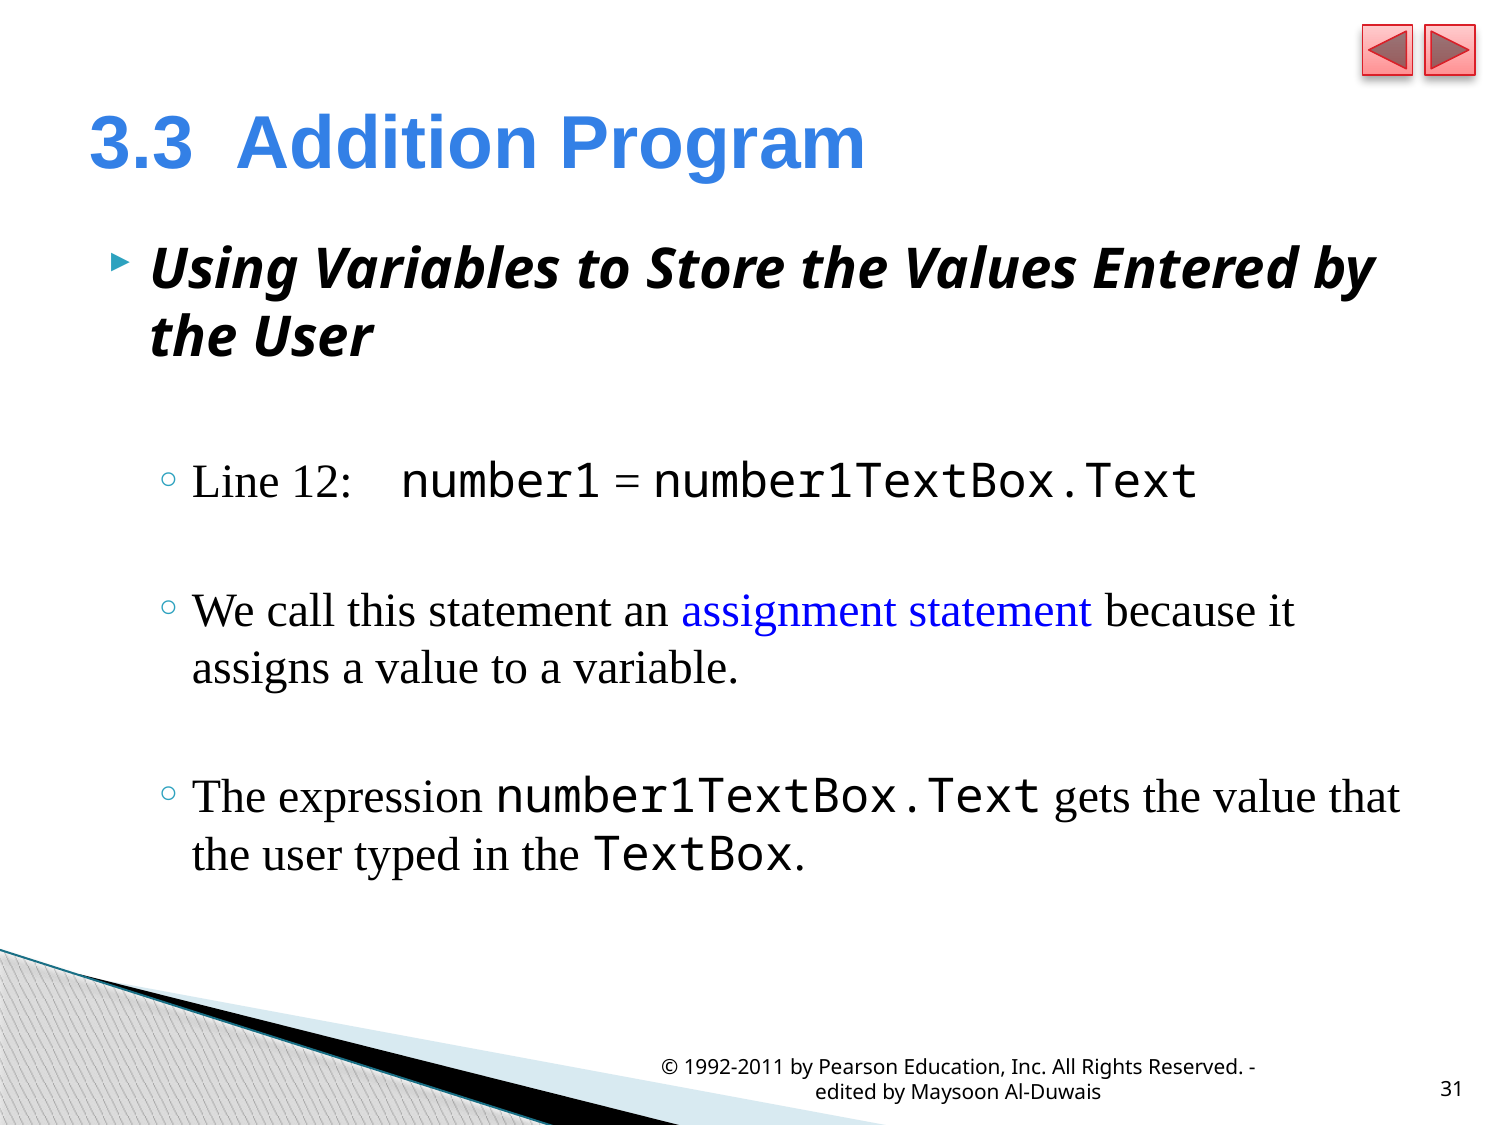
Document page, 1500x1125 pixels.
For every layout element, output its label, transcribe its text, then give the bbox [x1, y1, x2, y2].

title 3.3 Addition Program [75, 45, 1425, 224]
slide_number 31 [1418, 1051, 1479, 1112]
list Using Variables to Store the Values Entered by the User Line 12: number1 = number1TextBox.Text We call this statement an assignment statement because it assigns a value to a variable. The expression number1TextBox.Text gets the value that the user typed in the TextBox. [74, 224, 1426, 968]
footer © 1992-2011 by Pearson Education, Inc. All Rights Reserved. - edited by Maysoon Al-Duwais [612, 1051, 1305, 1112]
